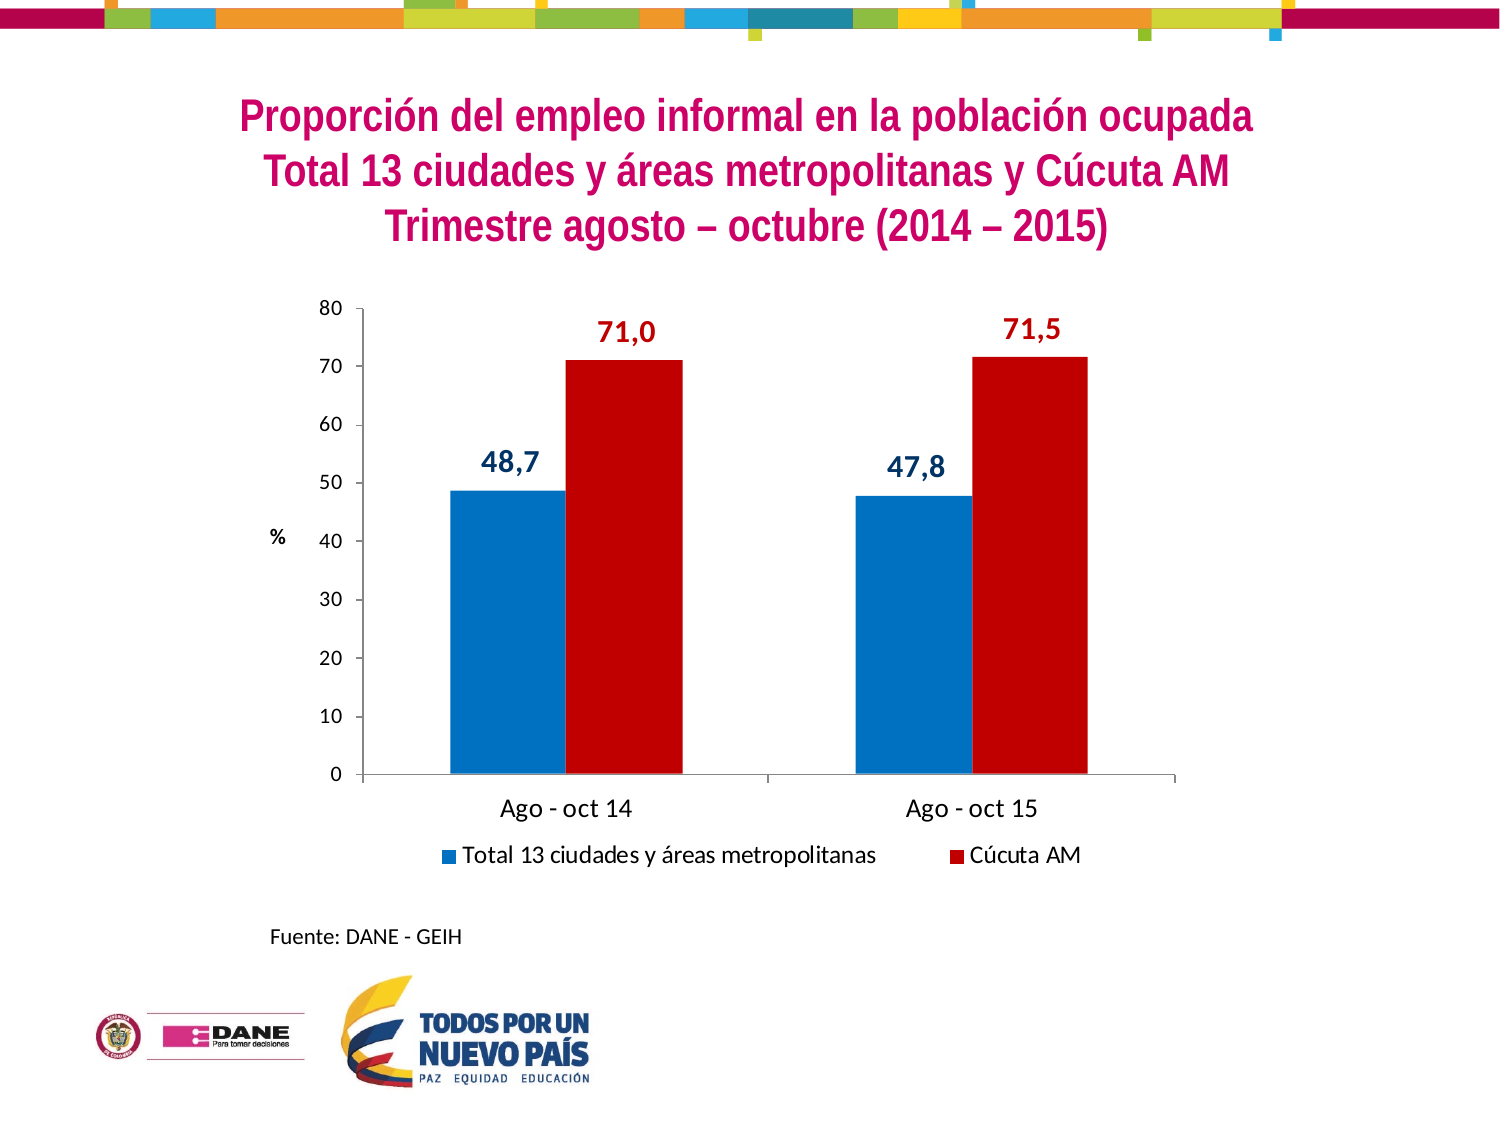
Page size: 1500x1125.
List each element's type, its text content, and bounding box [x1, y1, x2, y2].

text_box Fuente: DANE - GEIH [255, 914, 483, 957]
picture [52, 955, 632, 1118]
picture [0, 0, 1500, 41]
picture [253, 281, 1199, 888]
text_box Proporción del empleo informal en la población ocupada Total 13 ciudades y áreas metropolitanas y Cúcuta AM Trimestre agosto – octubre (2014 – 2015) [182, 78, 1311, 258]
